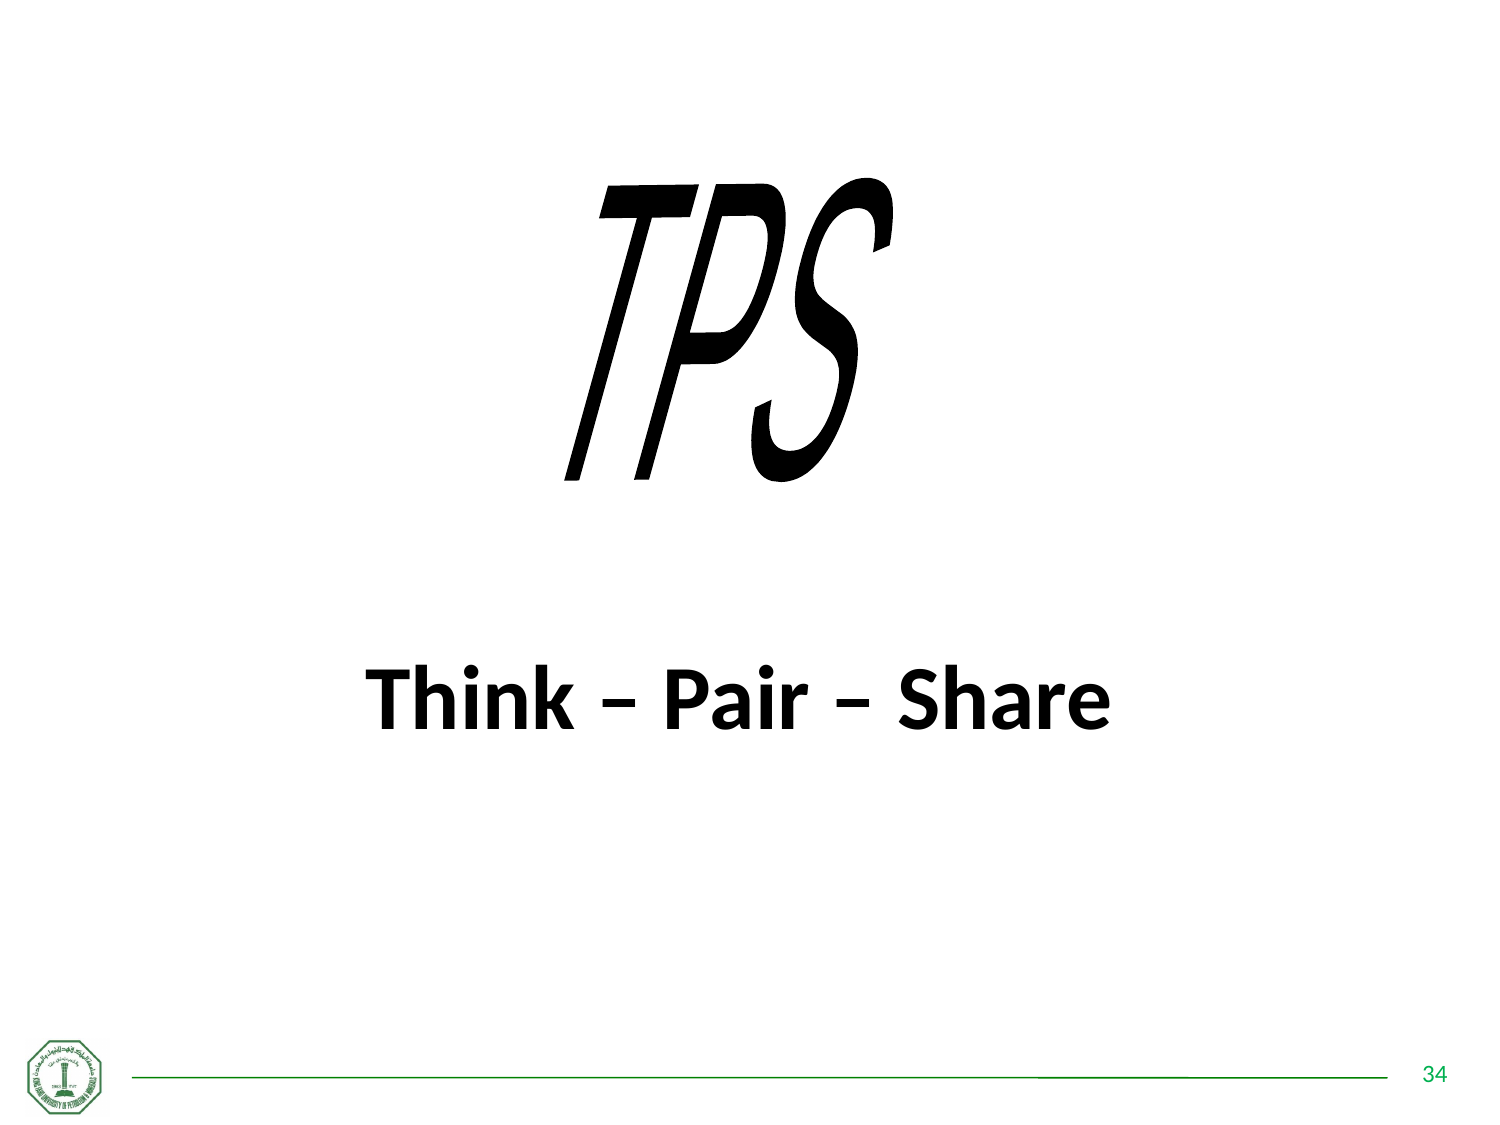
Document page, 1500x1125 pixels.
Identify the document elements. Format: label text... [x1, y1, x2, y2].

text_box Think – Pair – Share [112, 524, 1388, 750]
slide_number 34 [1387, 1042, 1463, 1103]
picture [25, 1038, 110, 1117]
